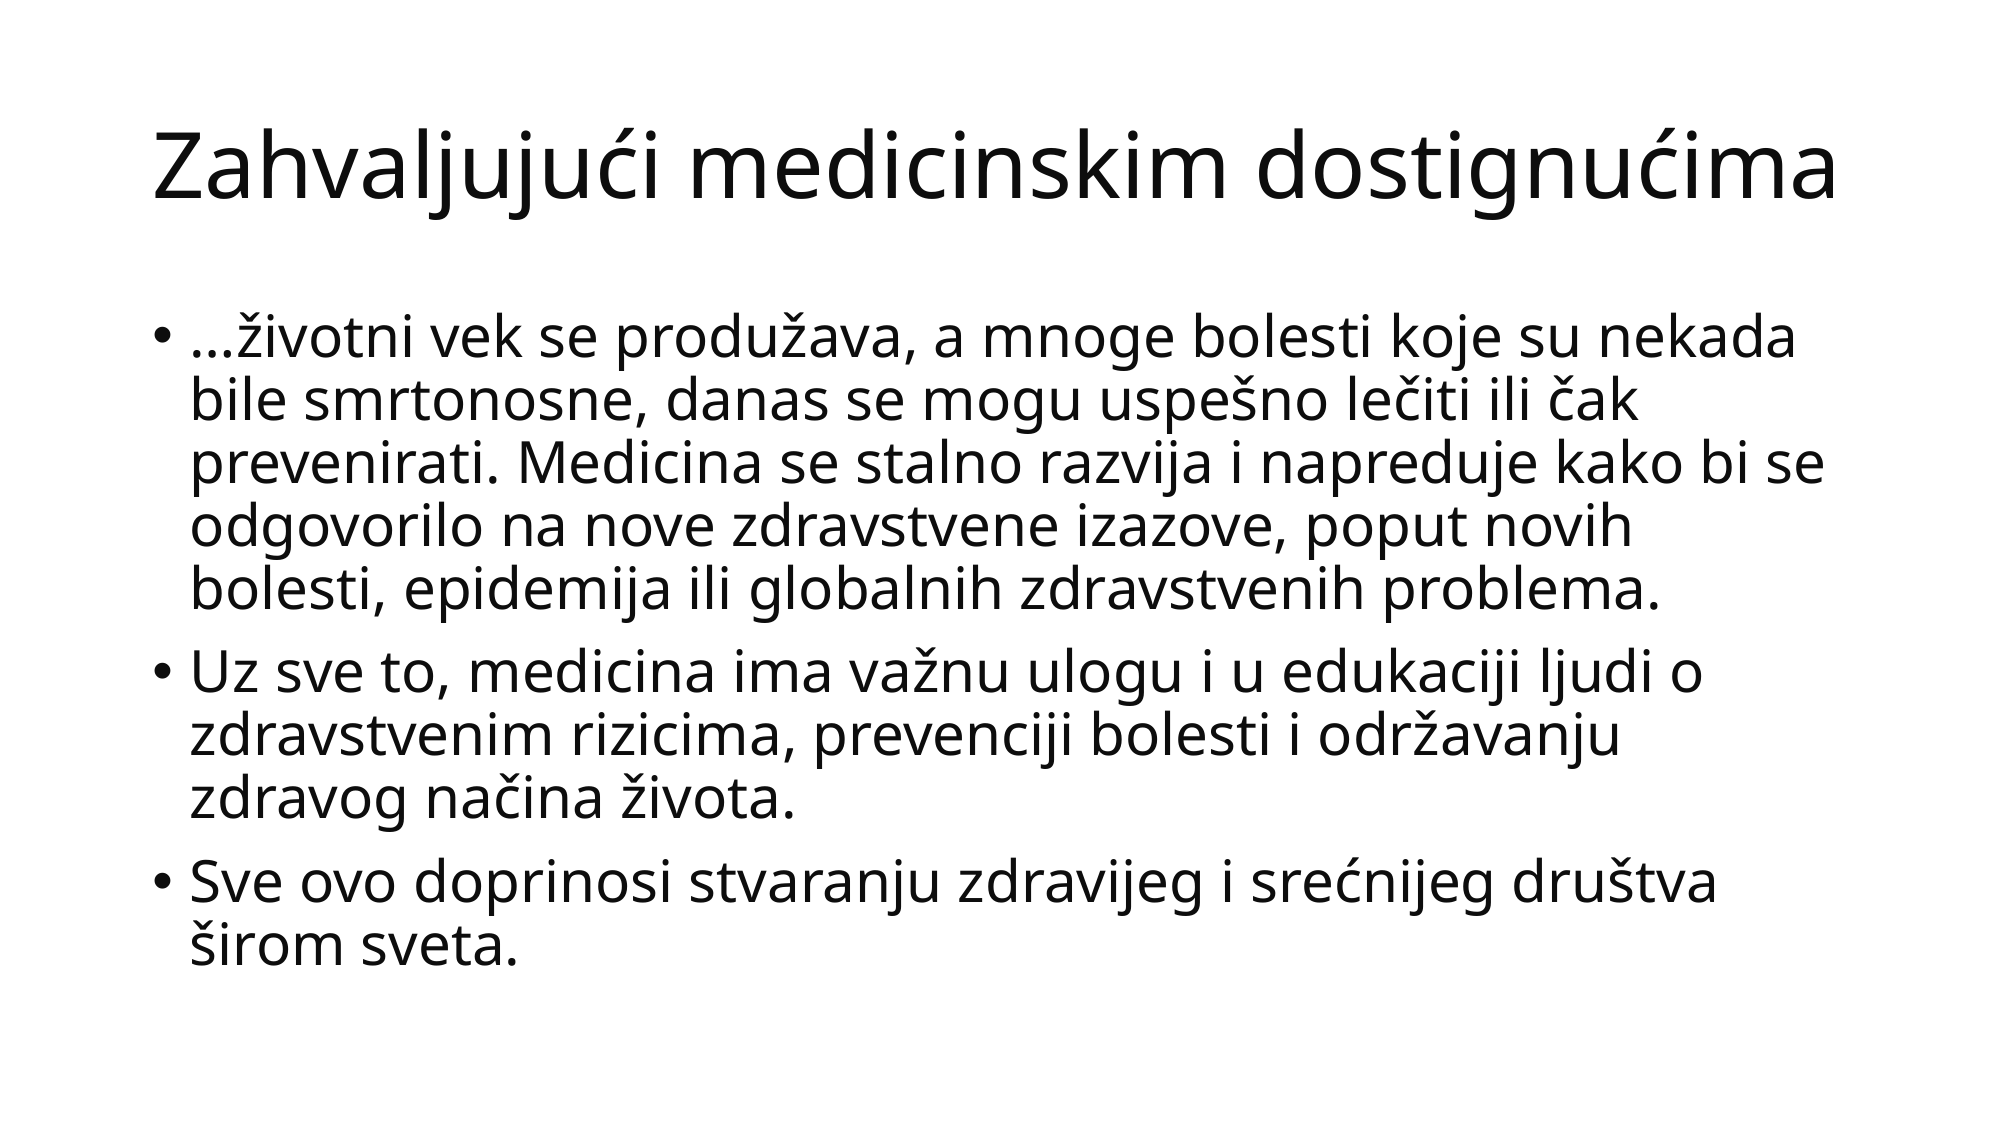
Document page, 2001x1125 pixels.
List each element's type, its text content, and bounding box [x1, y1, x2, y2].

list …životni vek se produžava, a mnoge bolesti koje su nekada bile smrtonosne, danas se mogu uspešno lečiti ili čak prevenirati. Medicina se stalno razvija i napreduje kako bi se odgovorilo na nove zdravstvene izazove, poput novih bolesti, epidemija ili globalnih zdravstvenih problema. Uz sve to, medicina ima važnu ulogu i u edukaciji ljudi o zdravstvenim rizicima, prevenciji bolesti i održavanju zdravog načina života. Sve ovo doprinosi stvaranju zdravijeg i srećnijeg društva širom sveta. [137, 299, 1863, 1014]
title Zahvaljujući medicinskim dostignućima [137, 59, 1863, 278]
